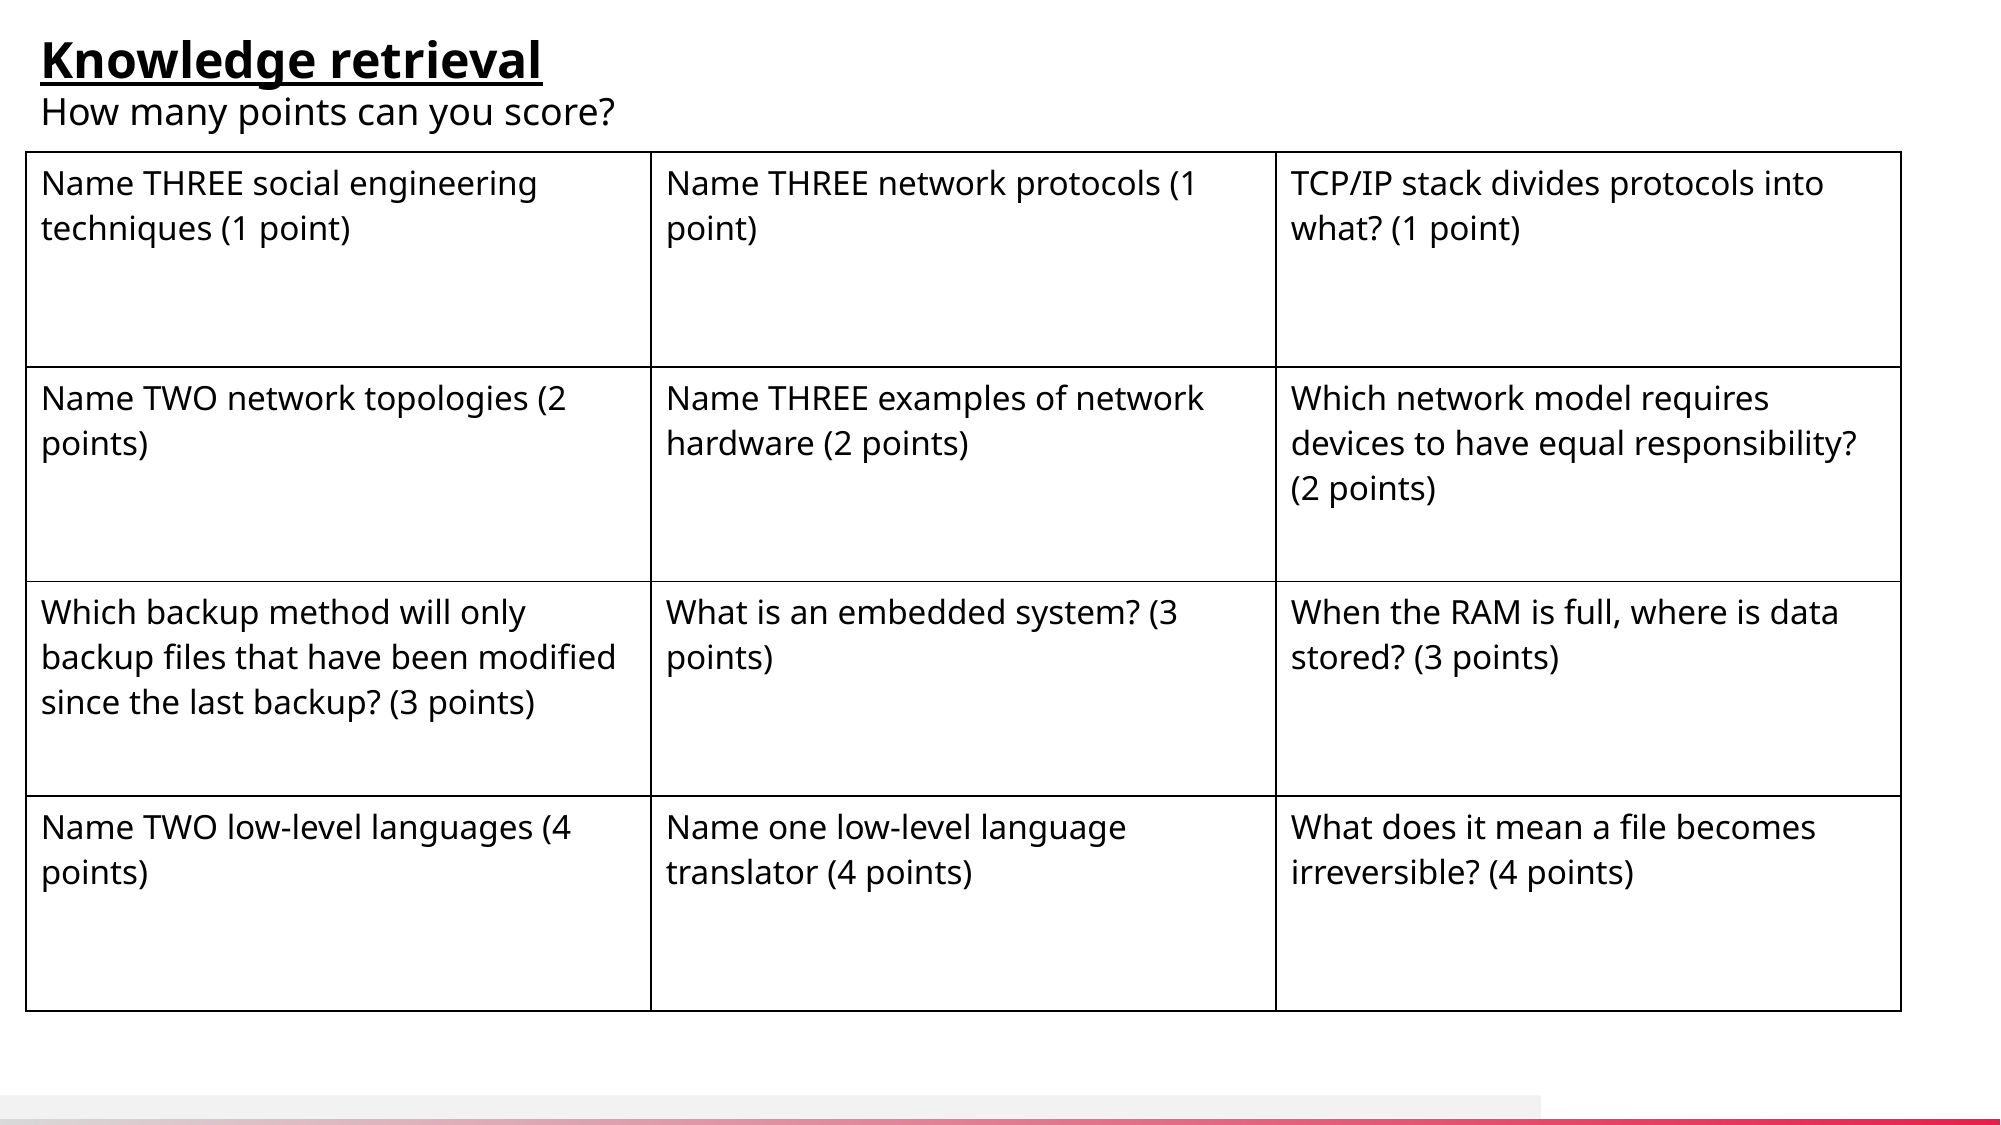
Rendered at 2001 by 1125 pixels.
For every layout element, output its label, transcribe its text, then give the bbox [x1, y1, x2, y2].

table_cell Name one low-level language translator (4 points) [652, 797, 1275, 1010]
table_cell What is an embedded system? (3 points) [652, 582, 1275, 795]
table_cell Name TWO network topologies (2 points) [27, 368, 650, 581]
table_cell Which network model requires devices to have equal responsibility? (2 points) [1277, 368, 1900, 581]
table_cell Name TWO low-level languages (4 points) [27, 797, 650, 1010]
table_cell Name THREE examples of network hardware (2 points) [652, 368, 1275, 581]
table_header Name THREE network protocols (1 point) [652, 153, 1275, 366]
table_cell Which backup method will only backup files that have been modified since the last backup? (3 points) [27, 582, 650, 795]
table_header Name THREE social engineering techniques (1 point) [27, 153, 650, 366]
text_box Knowledge retrieval How many points can you score? [25, 21, 1095, 141]
table_cell What does it mean a file becomes irreversible? (4 points) [1277, 797, 1900, 1010]
table_cell When the RAM is full, where is data stored? (3 points) [1277, 582, 1900, 795]
table_header TCP/IP stack divides protocols into what? (1 point) [1277, 153, 1900, 366]
